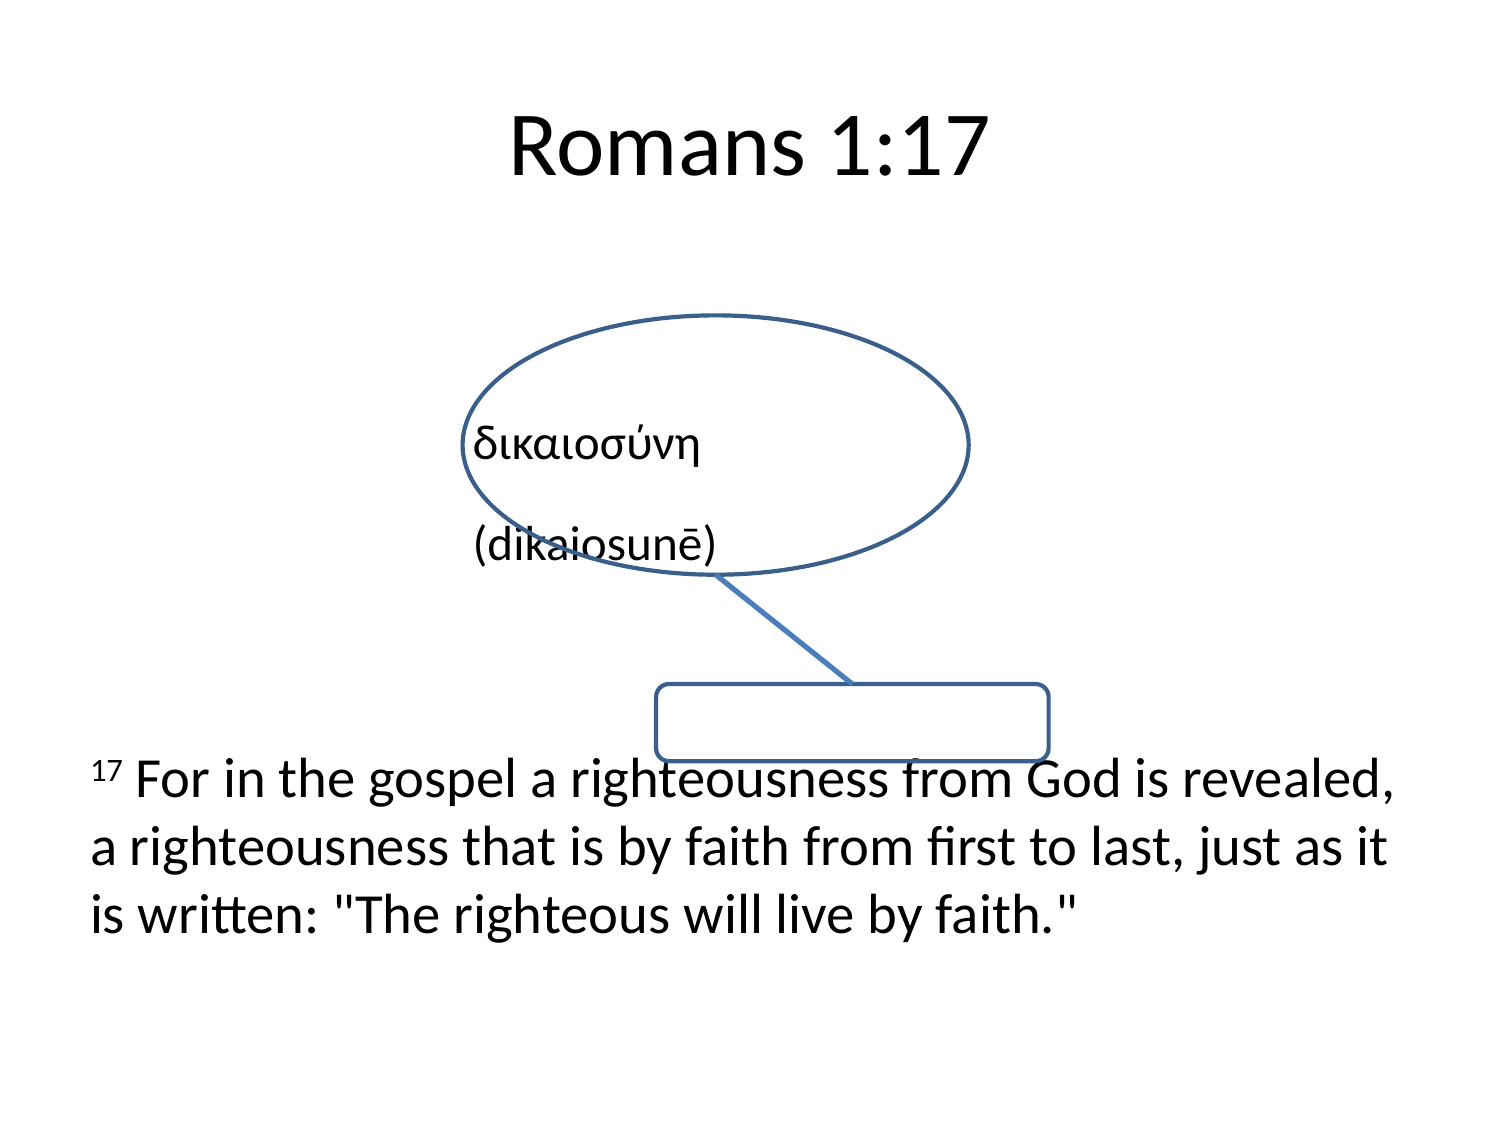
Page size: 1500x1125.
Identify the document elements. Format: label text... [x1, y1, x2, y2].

title Romans 1:17 [75, 45, 1425, 233]
text_box [460, 313, 971, 577]
text_box [653, 681, 1051, 764]
list δικαιοσύνη (dikaiosunē) 17 For in the gospel a righteousness from God is revealed, a righteousness that is by faith from first to last, just as it is written: "The righteous will live by faith." [75, 262, 1425, 1005]
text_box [715, 574, 853, 685]
